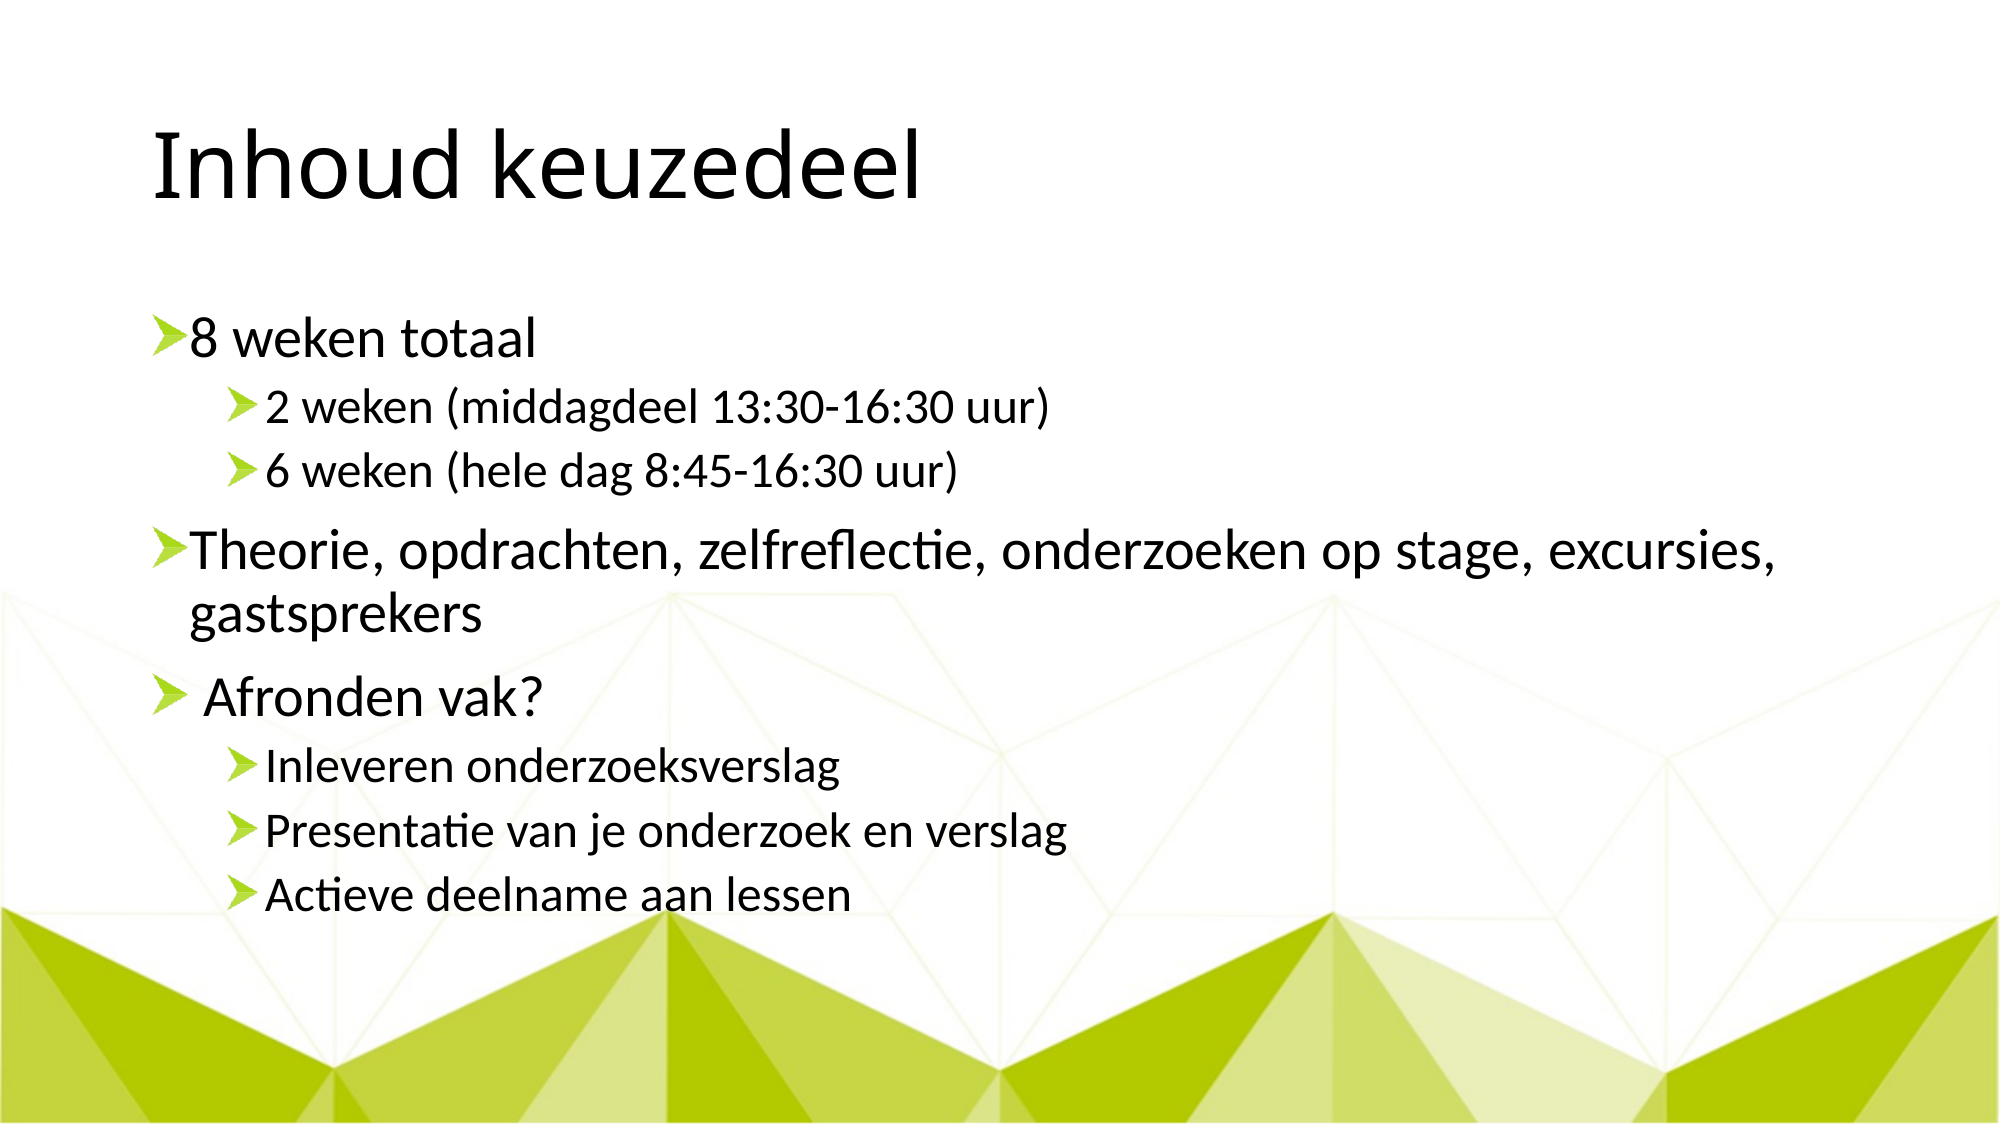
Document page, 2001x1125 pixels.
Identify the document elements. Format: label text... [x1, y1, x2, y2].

list 8 weken totaal 2 weken (middagdeel 13:30-16:30 uur) 6 weken (hele dag 8:45-16:30 uur) Theorie, opdrachten, zelfreflectie, onderzoeken op stage, excursies, gastsprekers Afronden vak? Inleveren onderzoeksverslag Presentatie van je onderzoek en verslag Actieve deelname aan lessen [137, 299, 1863, 1014]
title Inhoud keuzedeel [137, 59, 1863, 278]
picture [0, 0, 2001, 1125]
